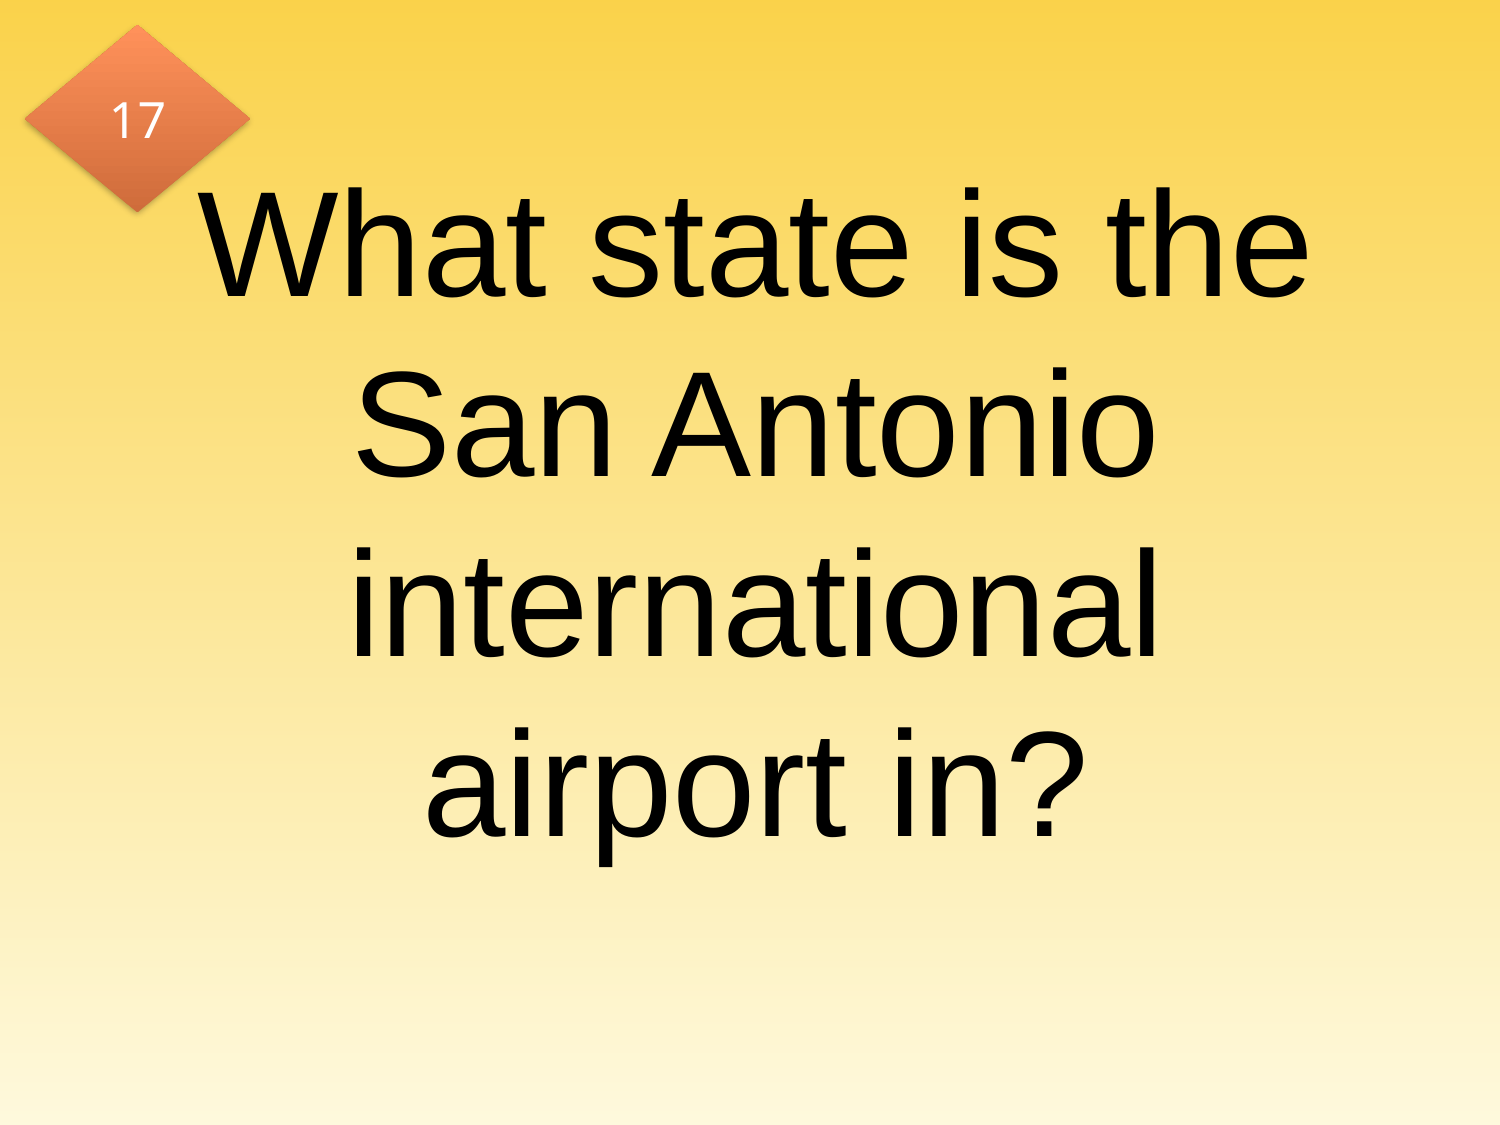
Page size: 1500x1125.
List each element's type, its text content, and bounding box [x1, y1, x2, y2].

title What state is the San Antonio international airport in? [112, 137, 1401, 876]
text_box 17 [24, 24, 250, 213]
